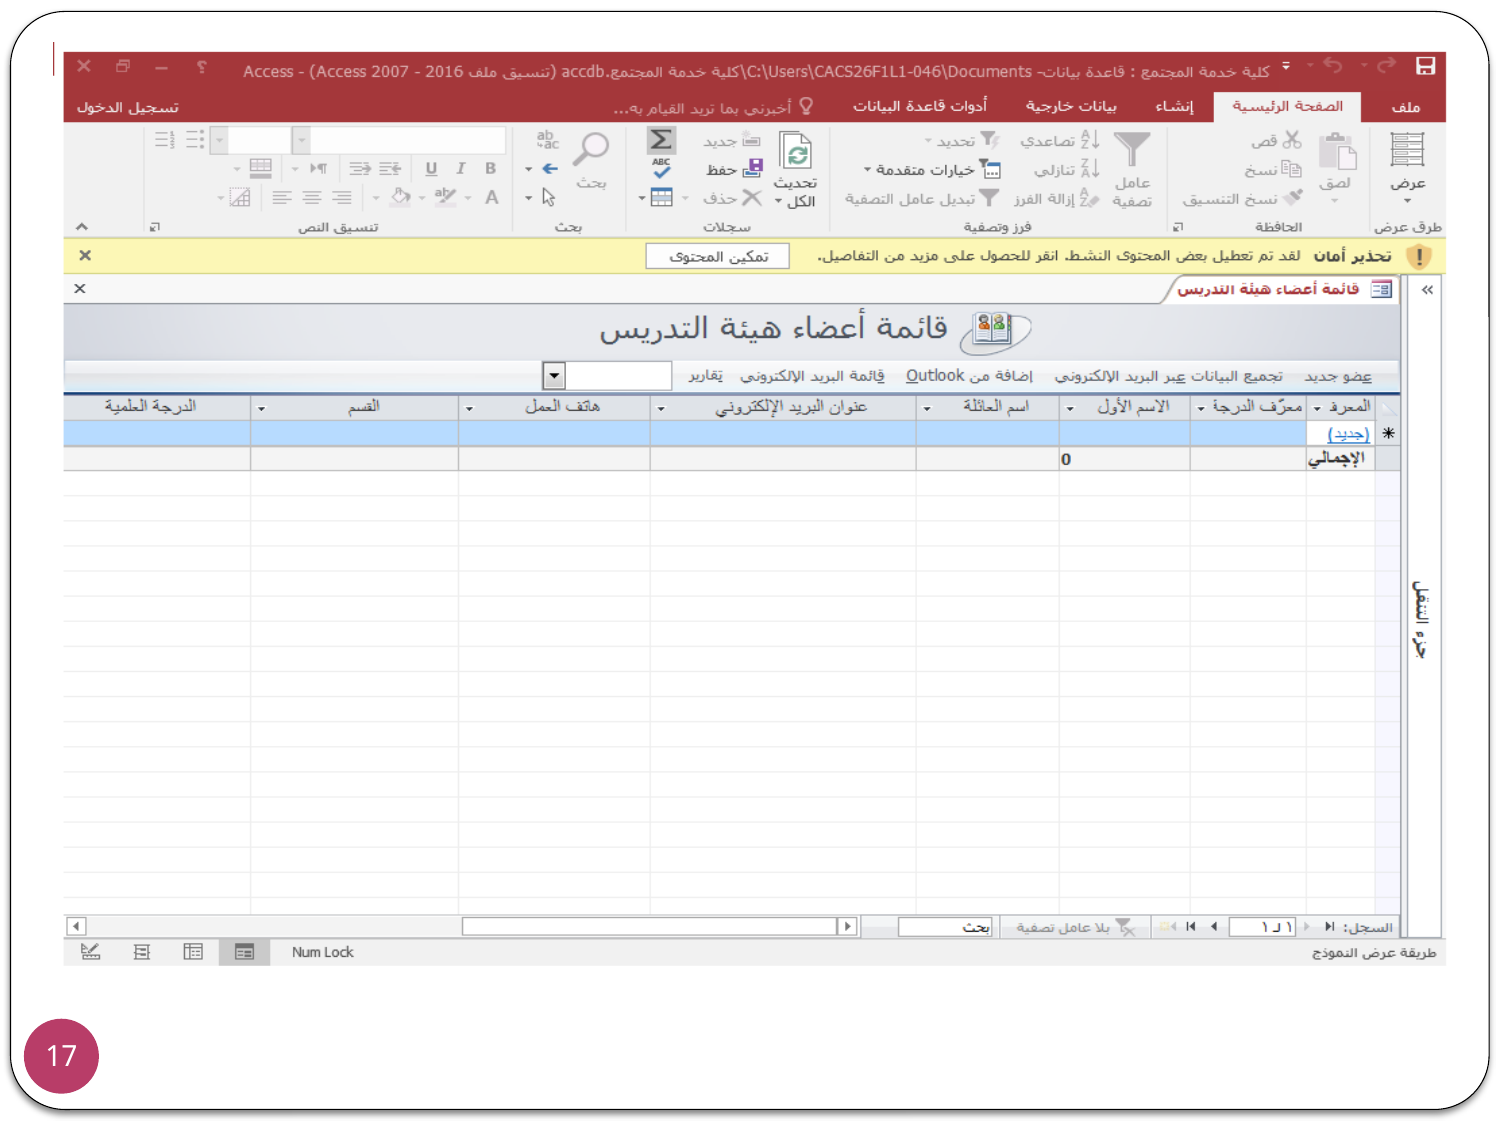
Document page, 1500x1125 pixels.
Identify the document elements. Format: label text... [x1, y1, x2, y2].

slide_number 17 [23, 1018, 99, 1094]
picture [52, 42, 1457, 976]
